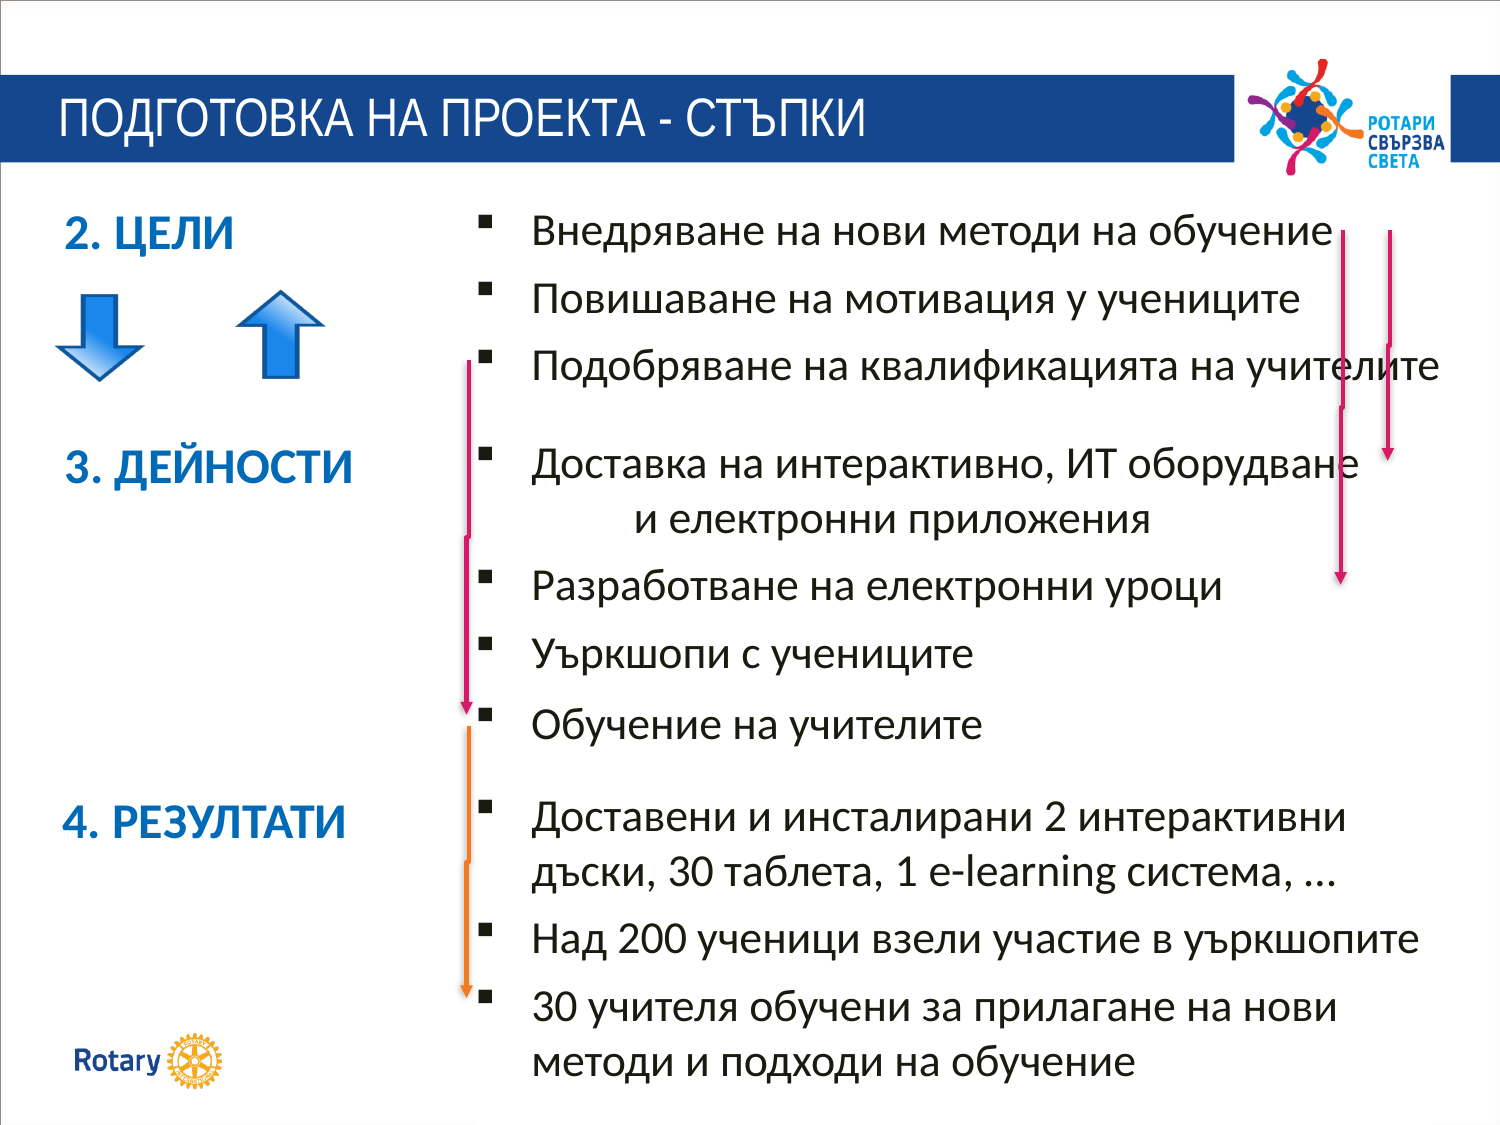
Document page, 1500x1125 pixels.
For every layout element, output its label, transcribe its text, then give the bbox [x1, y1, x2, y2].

text_box Обучение на учителите [474, 693, 1428, 752]
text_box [1387, 229, 1391, 461]
text_box Доставка на интерактивно, ИТ оборудване и електронни приложения Разработване на електронни уроци Уъркшопи с учениците [474, 432, 1428, 693]
title ПОДГОТОВКА НА ПРОЕКТА - СТЪПКИ [59, 70, 1196, 159]
text_box 4. РЕЗУЛТАТИ [62, 788, 405, 870]
text_box Внедряване на нови методи на обучение Повишаване на мотивация у учениците Подобряване на квалификацията на учителите [474, 199, 1459, 409]
picture [206, 263, 354, 409]
picture [1234, 59, 1451, 177]
text_box Доставени и инсталирани 2 интерактивни дъски, 30 таблета, 1 e-learning система, … Над 200 ученици взели участие в уъркшопите 30 учителя обучени за прилагане на нови методи и подходи на обучение ьжьцж [474, 785, 1433, 1125]
text_box 2. ЦЕЛИ [64, 199, 405, 263]
picture [75, 1033, 222, 1089]
picture [27, 265, 173, 409]
text_box 3. ДЕЙНОСТИ [64, 433, 405, 516]
